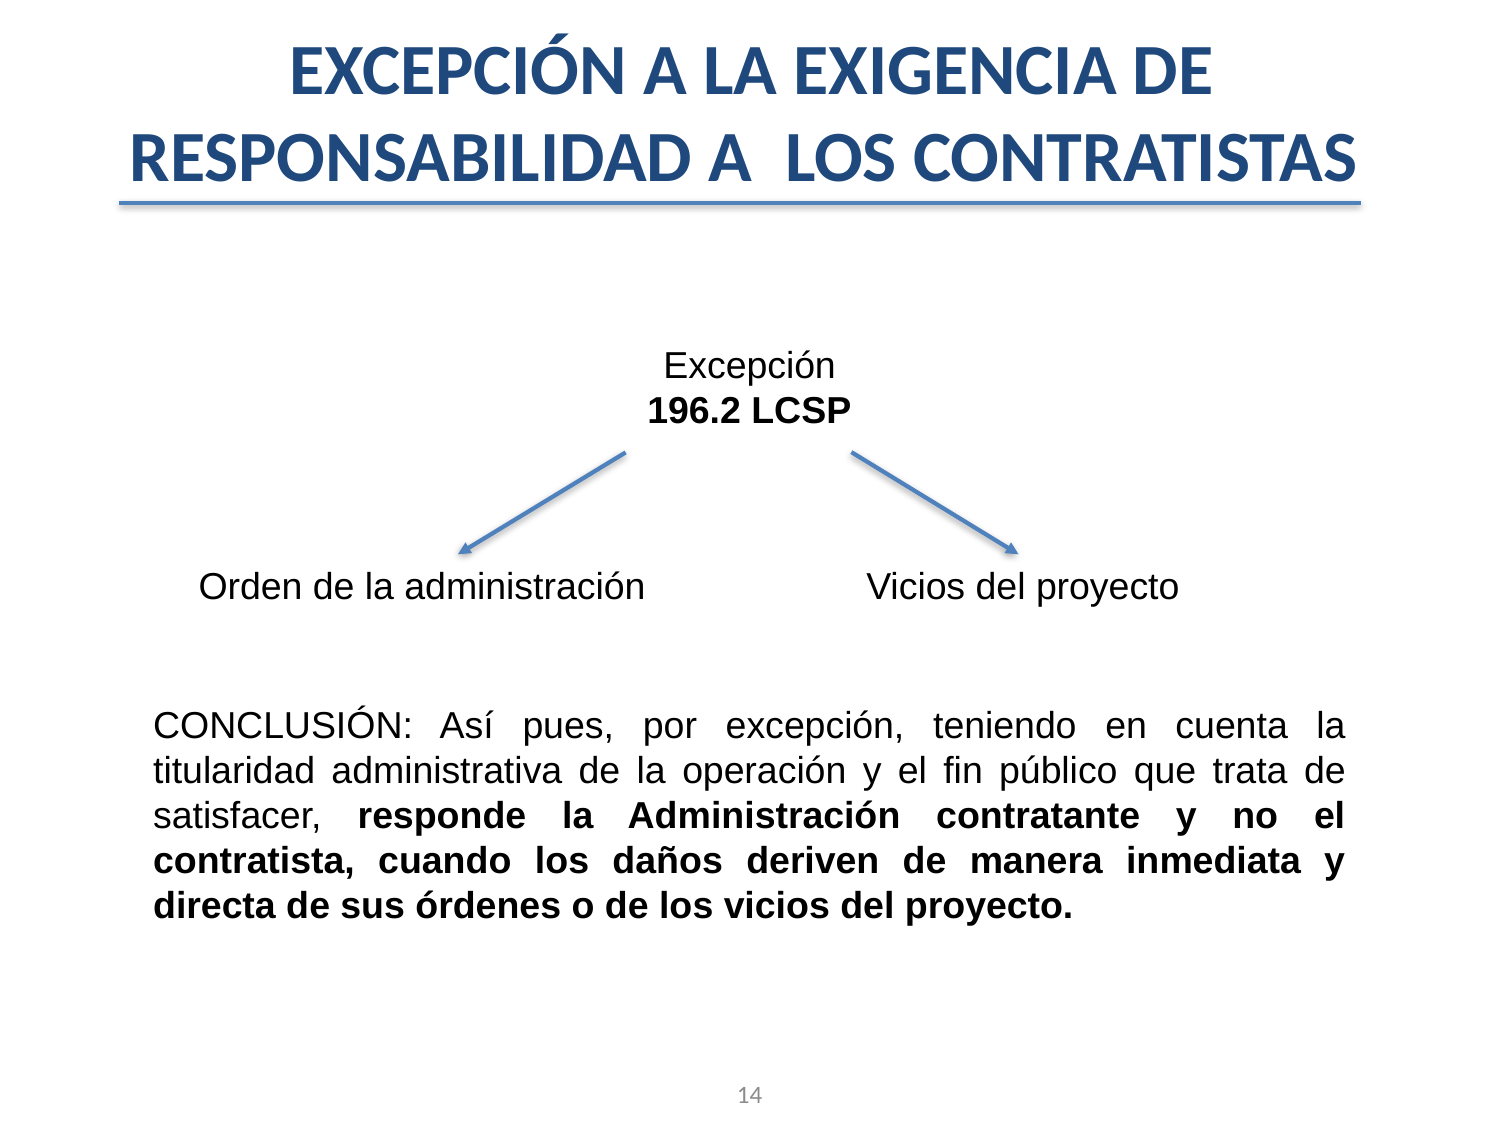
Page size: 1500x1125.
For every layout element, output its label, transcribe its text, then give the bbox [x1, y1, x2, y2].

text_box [457, 452, 626, 555]
text_box Excepción 196.2 LCSP CONCLUSIÓN: Así pues, por excepción, teniendo en cuenta la titularidad administrativa de la operación y el fin público que trata de satisfacer, responde la Administración contratante y no el contratista, cuando los daños deriven de manera inmediata y directa de sus órdenes o de los vicios del proyecto. [138, 333, 1361, 979]
text_box Vicios del proyecto [851, 554, 1251, 614]
text_box EXCEPCIÓN A LA EXIGENCIA DE RESPONSABILIDAD A LOS CONTRATISTAS [1, 15, 1500, 203]
slide_number 14 [0, 1063, 1500, 1124]
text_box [851, 451, 1019, 555]
text_box Orden de la administración [183, 554, 709, 614]
